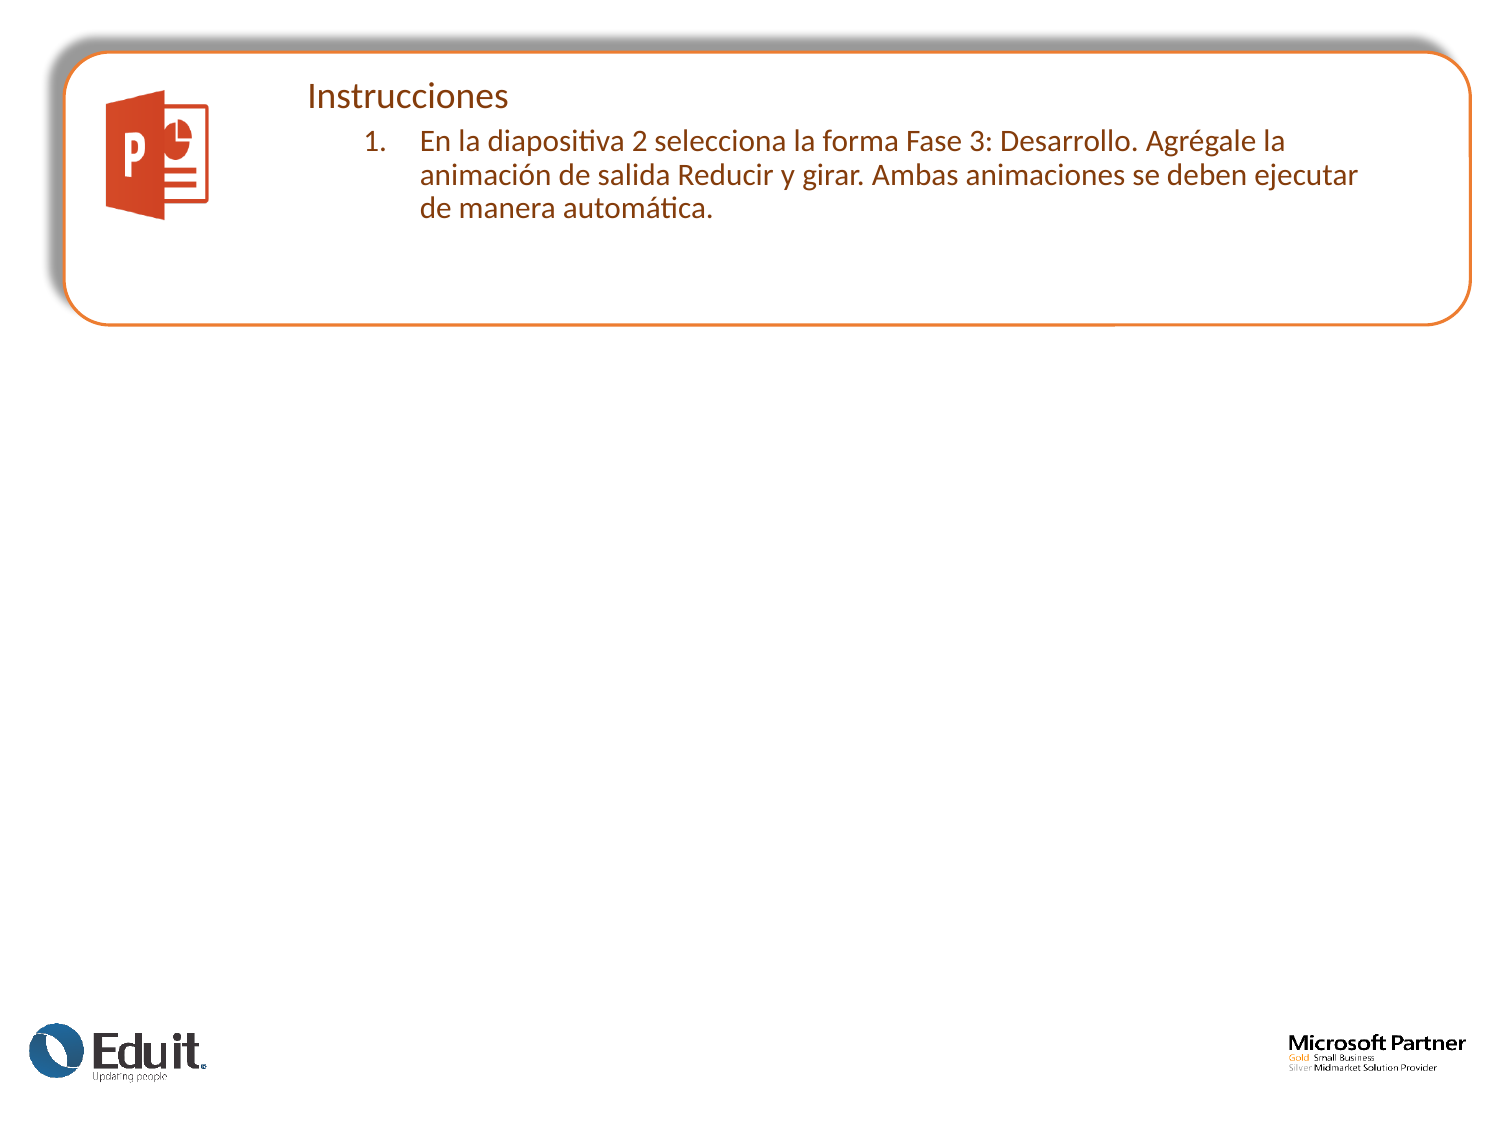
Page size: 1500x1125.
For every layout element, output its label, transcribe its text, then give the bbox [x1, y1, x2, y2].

picture [19, 1014, 216, 1091]
picture [103, 83, 211, 227]
list Instrucciones En la diapositiva 2 selecciona la forma Fase 3: Desarrollo. Agrégale la animación de salida Reducir y girar. Ambas animaciones se deben ejecutar de manera automática. [235, 68, 1413, 263]
picture [1284, 1029, 1471, 1077]
